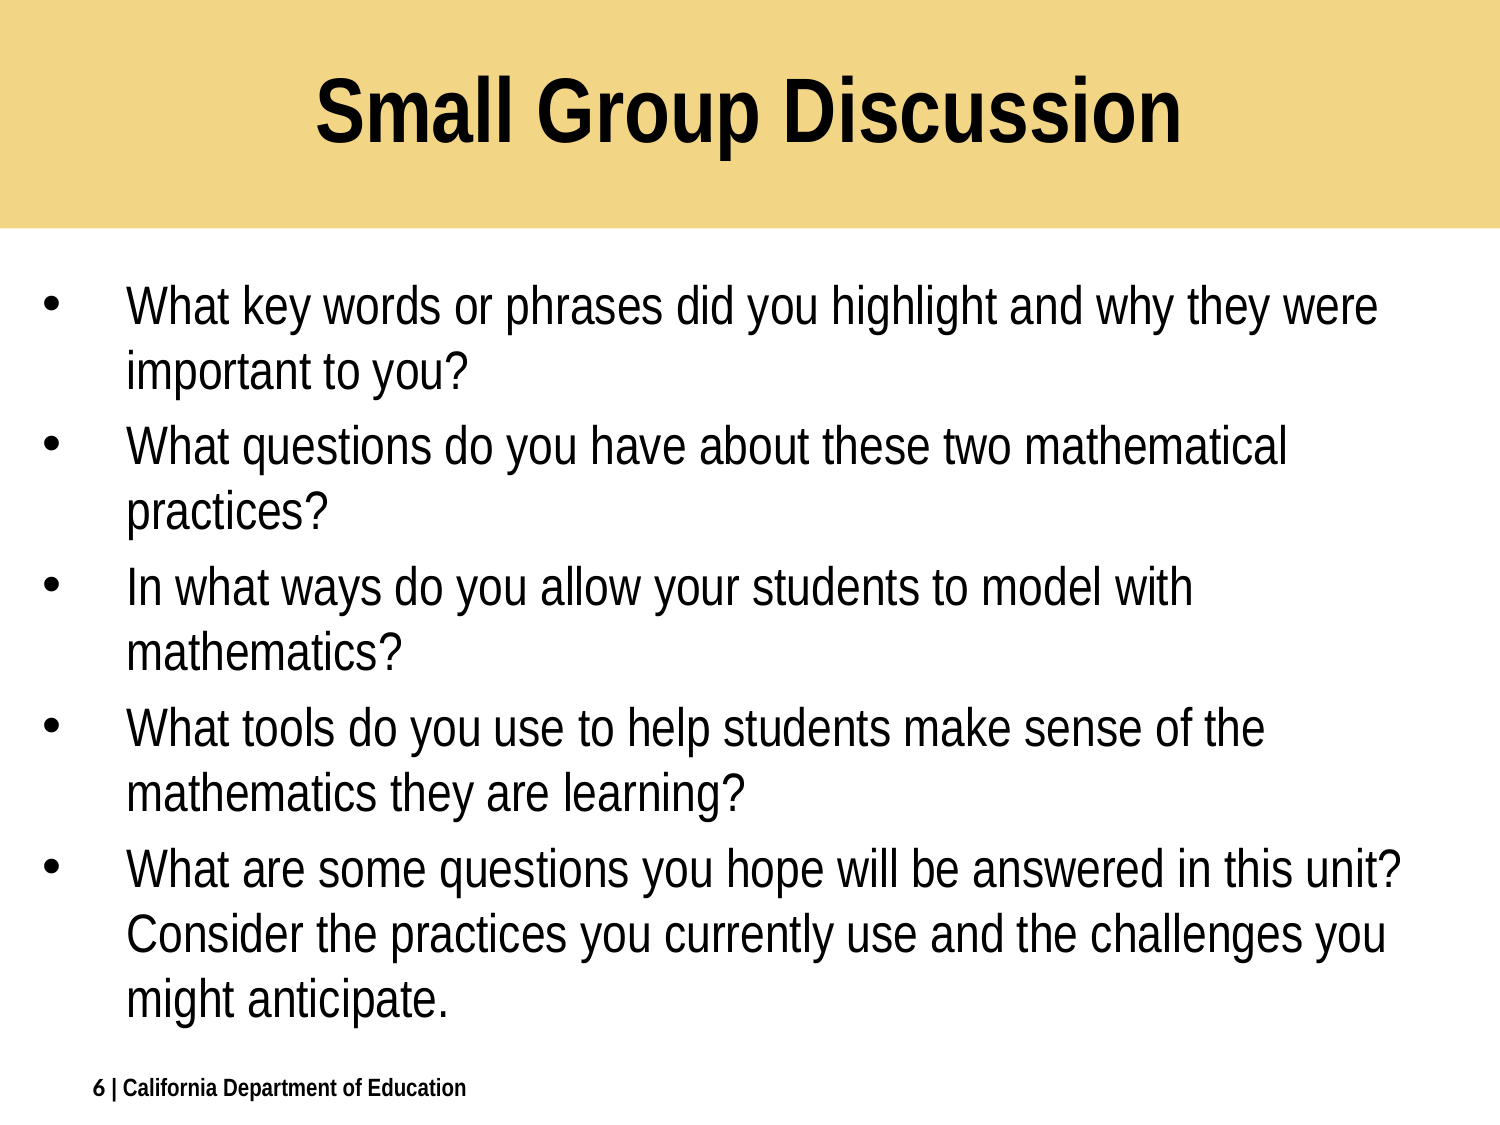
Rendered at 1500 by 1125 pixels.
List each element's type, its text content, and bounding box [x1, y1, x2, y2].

slide_number 6 [55, 1064, 121, 1124]
list What key words or phrases did you highlight and why they were important to you? What questions do you have about these two mathematical practices? In what ways do you allow your students to model with mathematics? What tools do you use to help students make sense of the mathematics they are learning? What are some questions you hope will be answered in this unit? Consider the practices you currently use and the challenges you might anticipate. [27, 262, 1457, 1054]
title Small Group Discussion [75, 11, 1425, 200]
footer | California Department of Education [121, 1064, 699, 1124]
